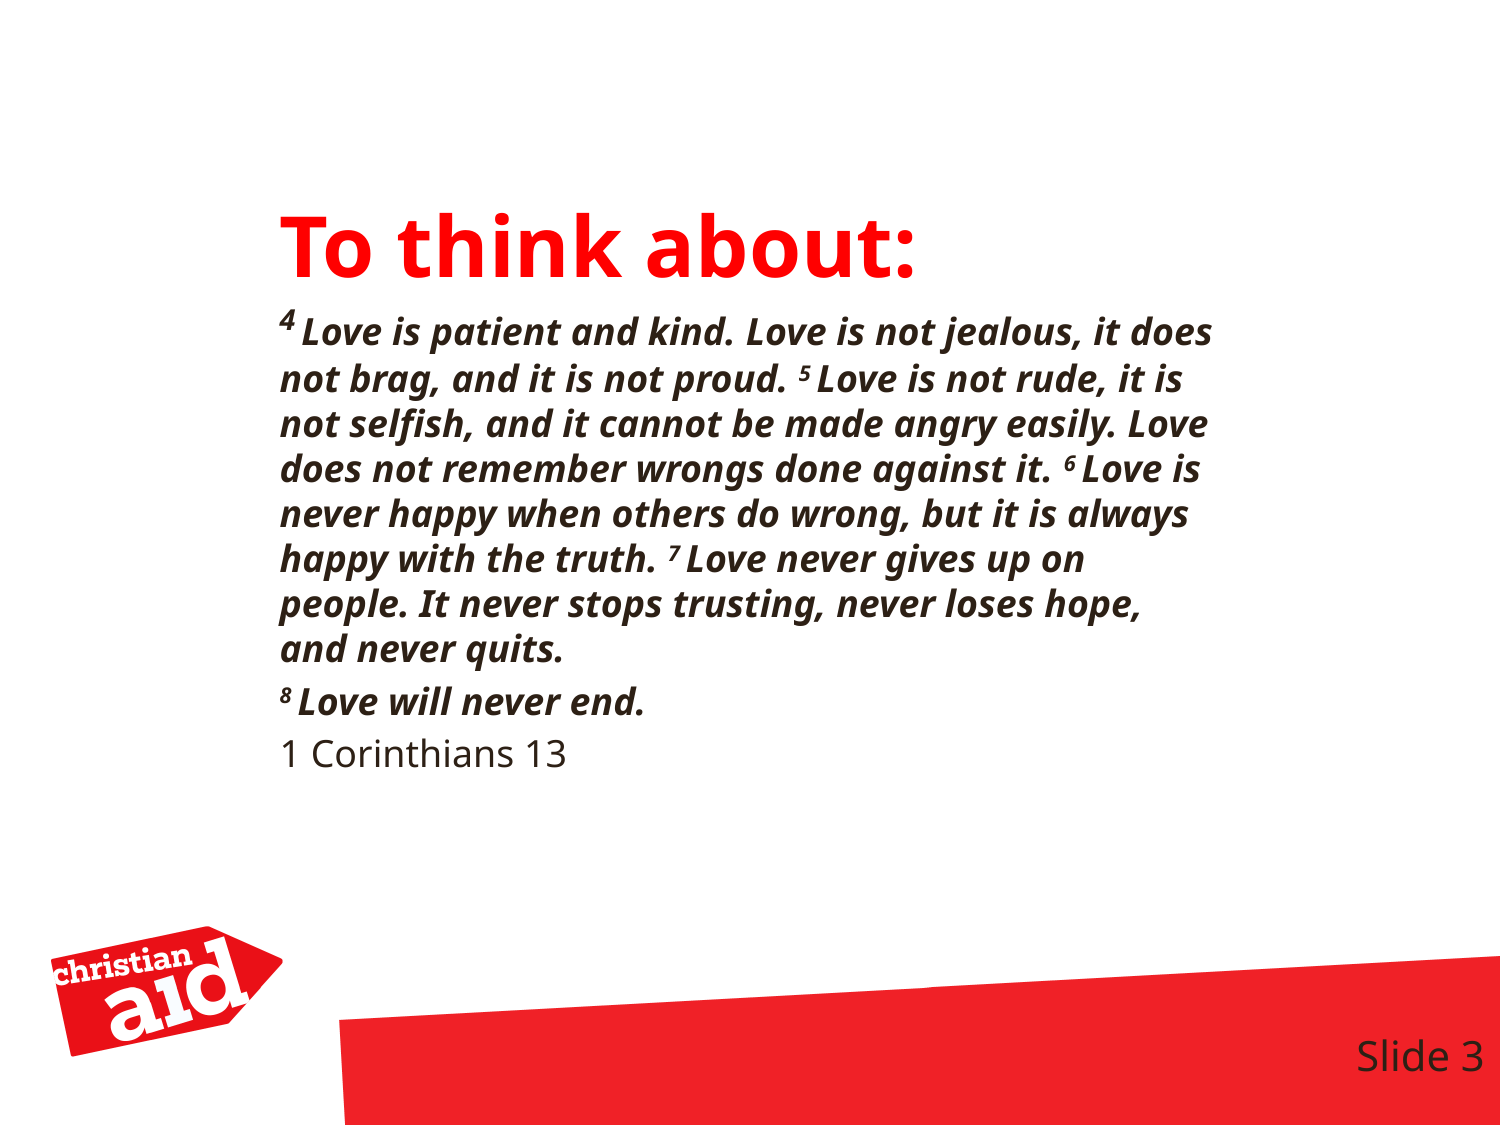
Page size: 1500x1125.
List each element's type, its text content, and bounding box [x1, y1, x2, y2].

list 4 Love is patient and kind. Love is not jealous, it does not brag, and it is not proud. 5 Love is not rude, it is not selfish, and it cannot be made angry easily. Love does not remember wrongs done against it. 6 Love is never happy when others do wrong, but it is always happy with the truth. 7 Love never gives up on people. It never stops trusting, never loses hope, and never quits. 8 Love will never end. 1 Corinthians 13 [264, 287, 1236, 882]
slide_number Slide 3 [1322, 984, 1500, 1125]
title To think about: [264, 185, 1236, 279]
picture [0, 0, 1500, 1125]
